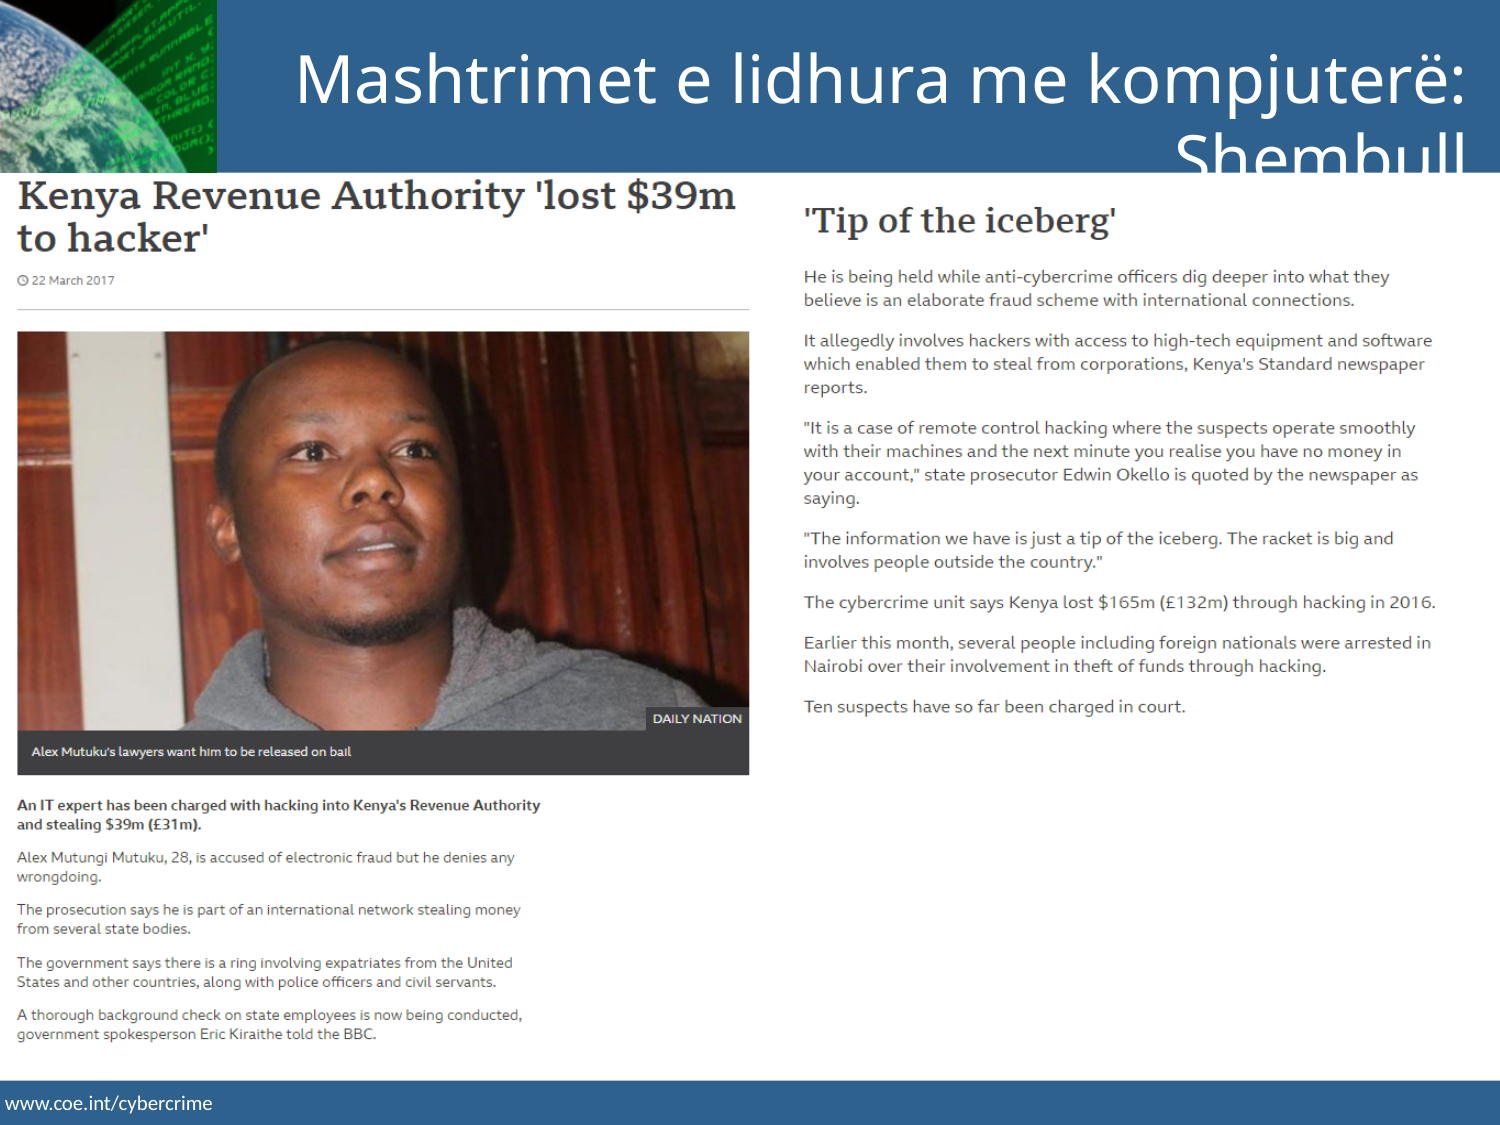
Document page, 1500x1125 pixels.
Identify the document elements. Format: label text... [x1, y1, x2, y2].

picture [1, 174, 1500, 1070]
picture [0, 0, 217, 173]
text_box Mashtrimet e lidhura me kompjuterë: Shembull [231, 29, 1484, 174]
